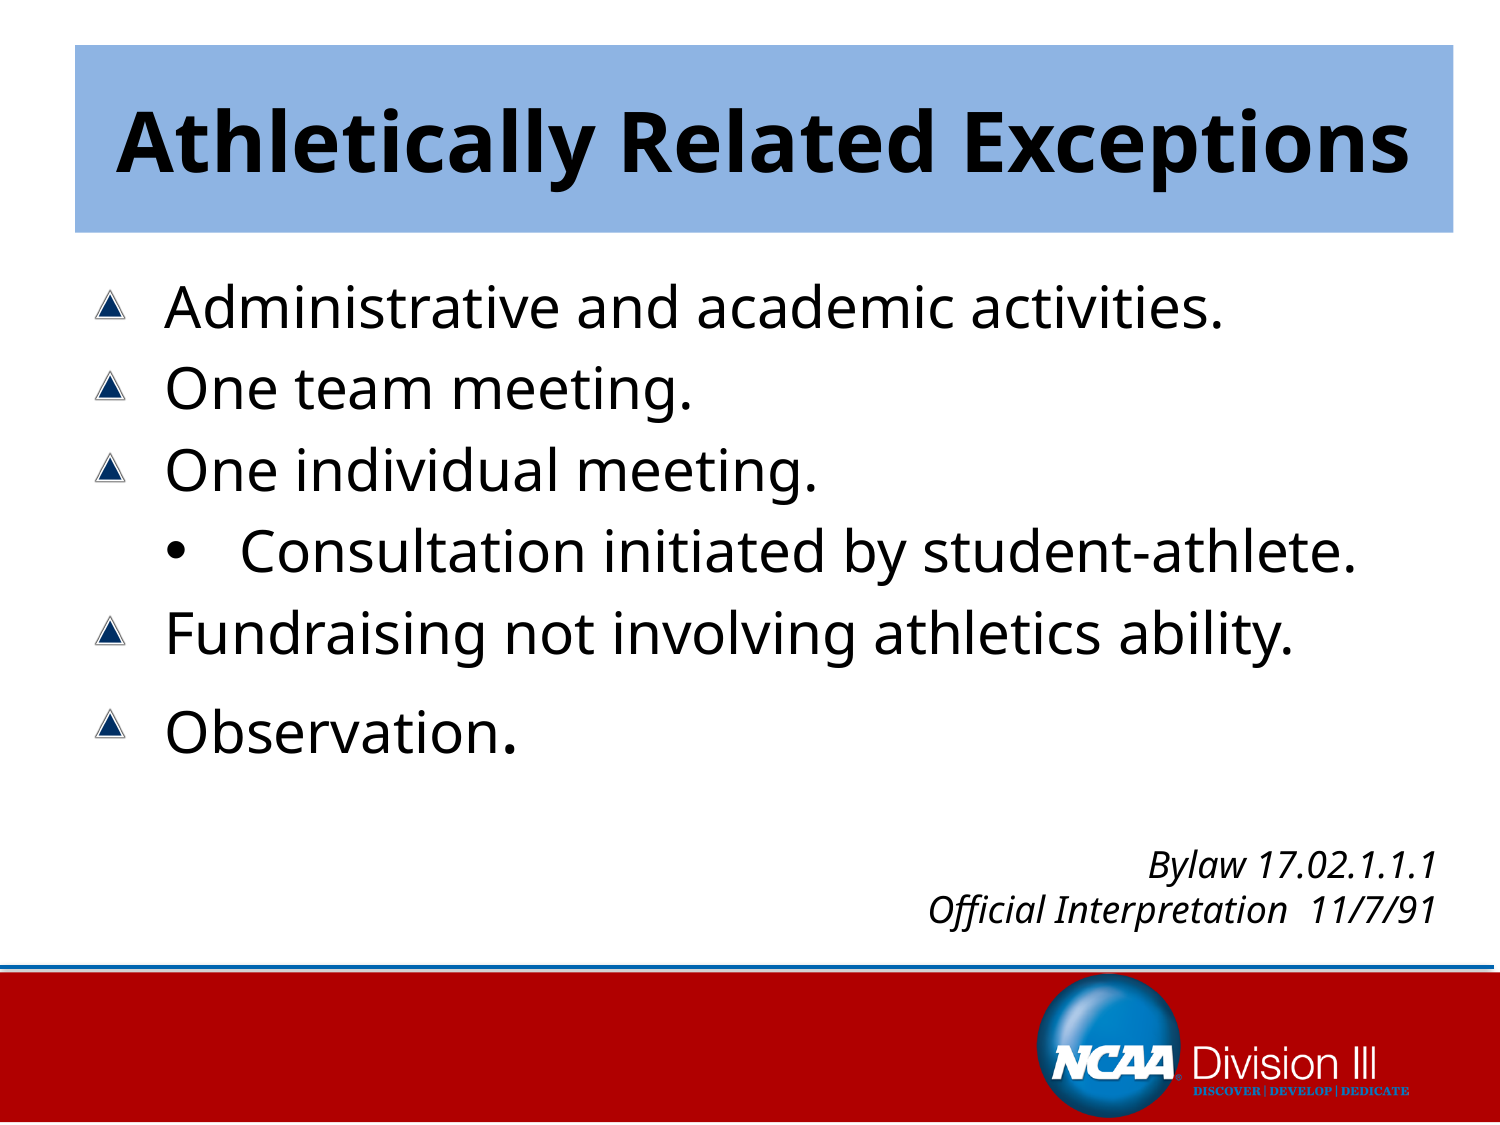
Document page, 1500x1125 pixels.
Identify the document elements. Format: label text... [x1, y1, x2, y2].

picture [89, 365, 131, 407]
picture [1021, 945, 1423, 1125]
text_box Administrative and academic activities. One team meeting. One individual meeting. Consultation initiated by student-athlete. Fundraising not involving athletics ability. Observation. [74, 262, 1454, 940]
picture [89, 703, 131, 745]
picture [89, 447, 131, 489]
picture [89, 284, 131, 326]
text_box Bylaw 17.02.1.1.1 Official Interpretation 11/7/91 [439, 833, 1454, 939]
title Athletically Related Exceptions [75, 45, 1454, 233]
picture [89, 610, 131, 652]
